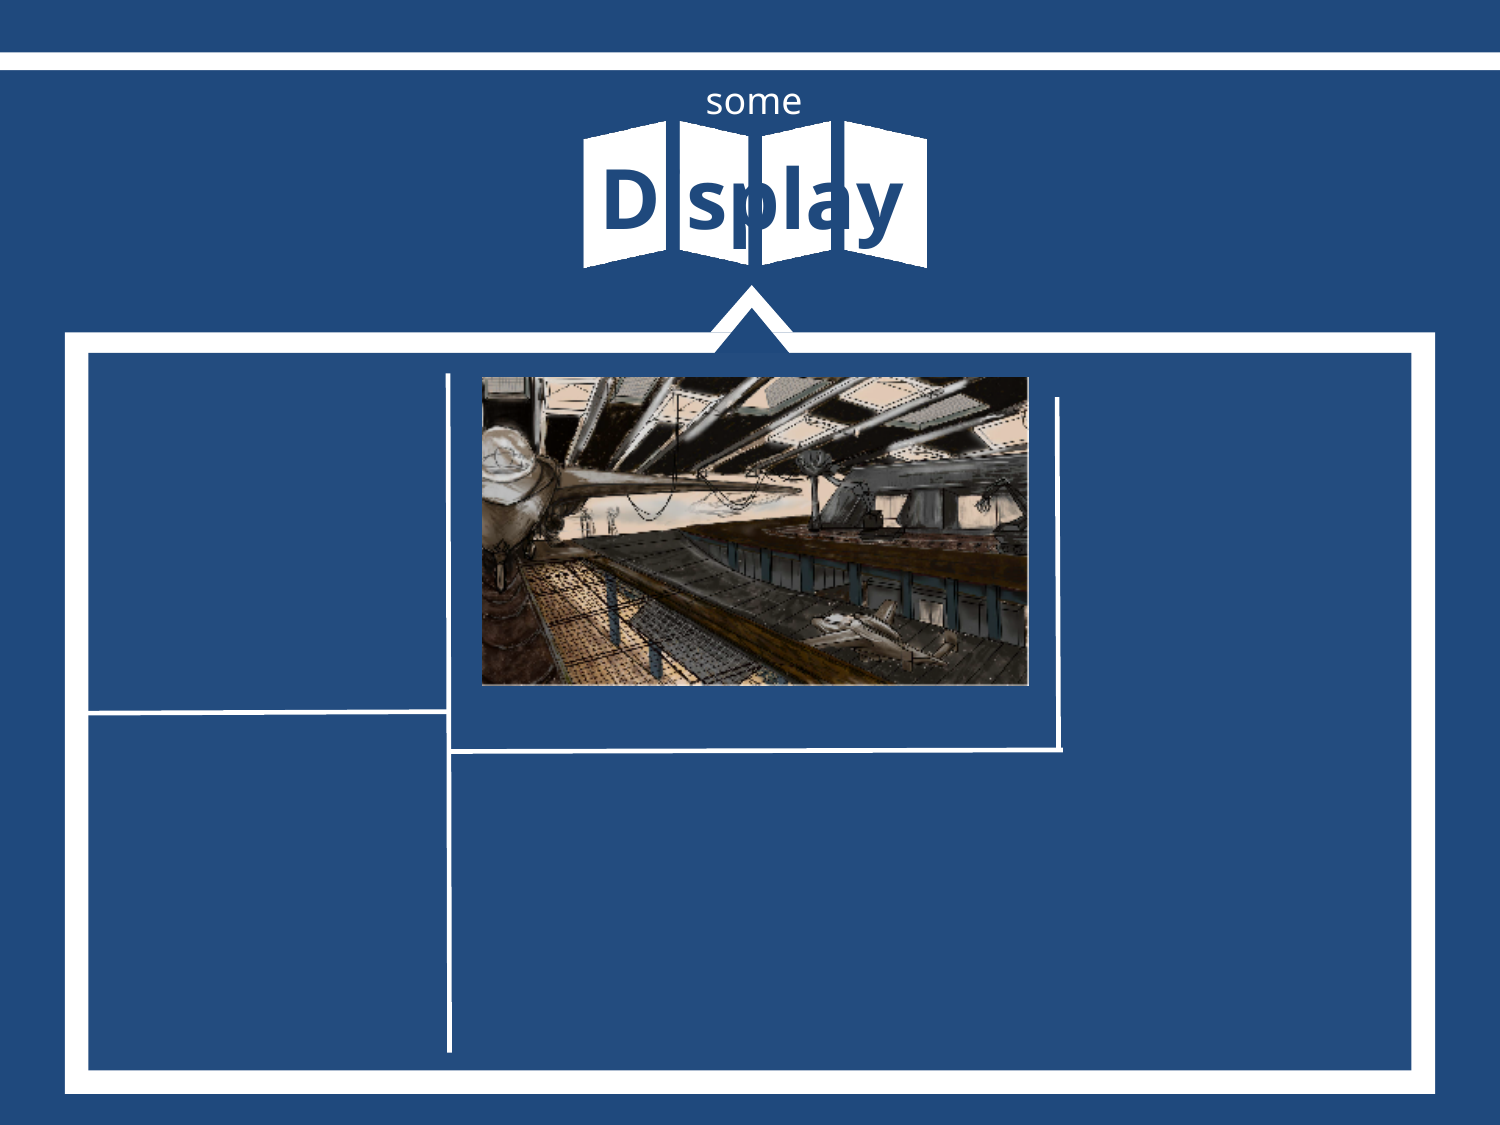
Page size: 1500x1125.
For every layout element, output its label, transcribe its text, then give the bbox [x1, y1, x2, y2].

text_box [525, 102, 975, 303]
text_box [64, 284, 1436, 1095]
text_box some [690, 69, 845, 100]
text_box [100, 370, 1421, 1031]
text_box [0, 50, 1500, 72]
